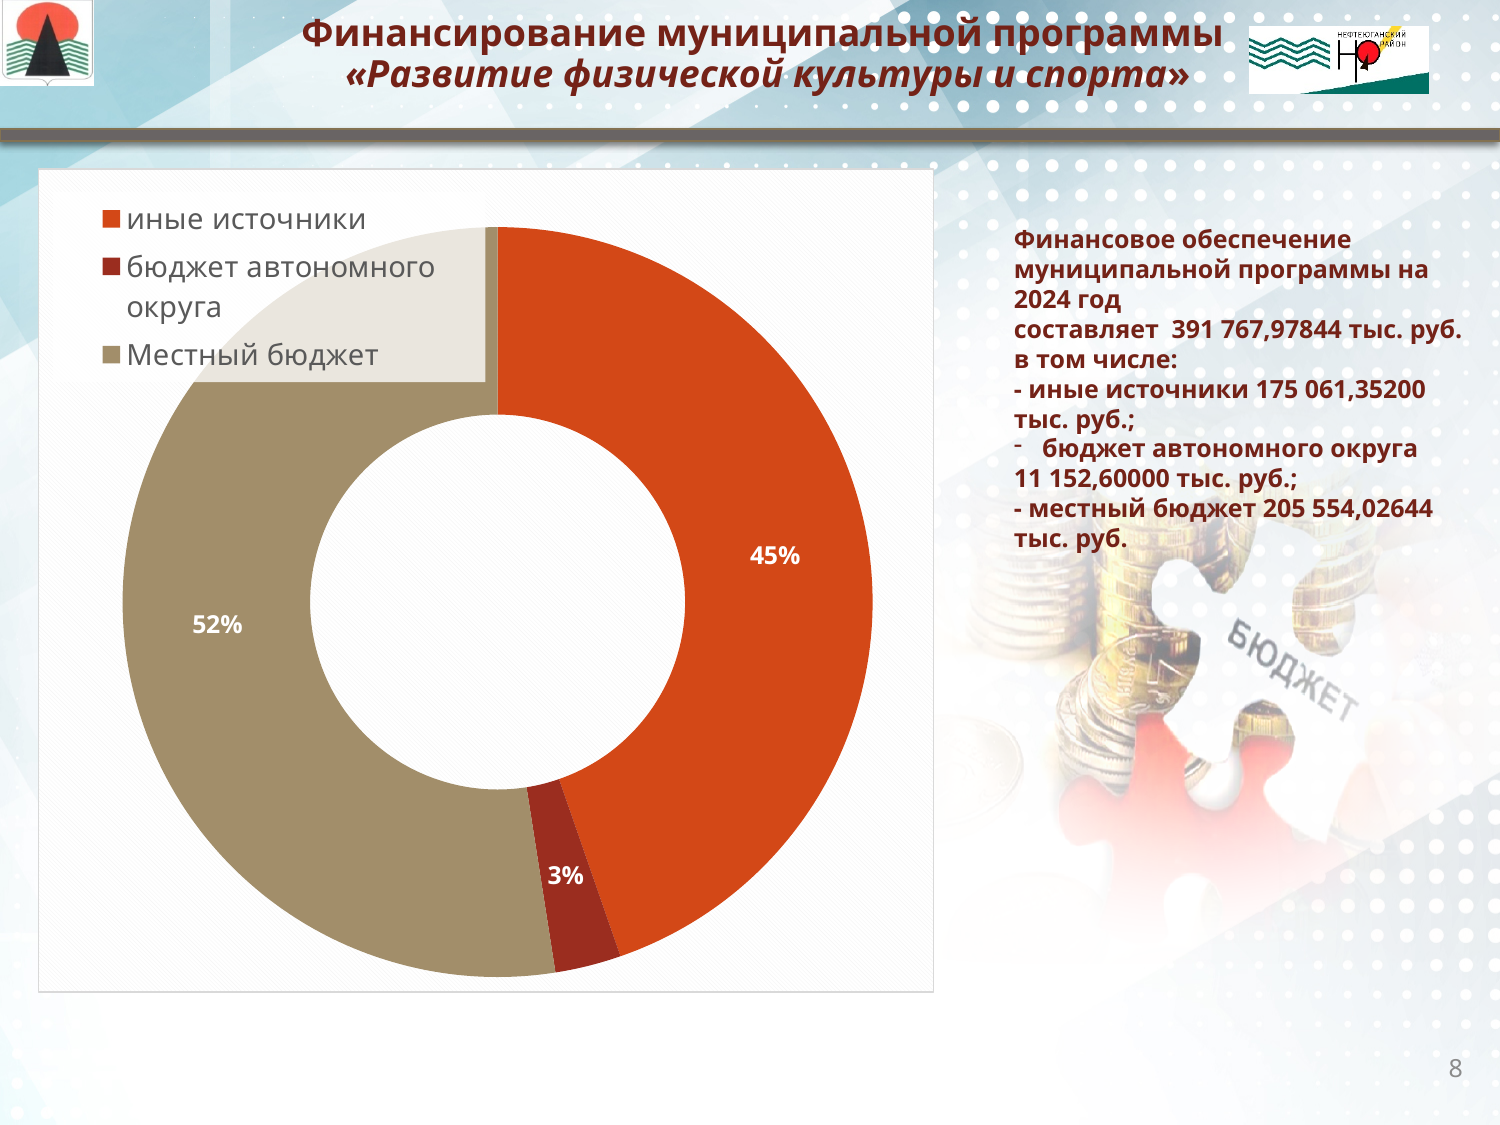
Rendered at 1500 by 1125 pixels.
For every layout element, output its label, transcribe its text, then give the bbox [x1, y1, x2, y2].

text_box Финансовое обеспечение муниципальной программы на 2024 год составляет 391 767,97844 тыс. руб. в том числе: - иные источники 175 061,35200 тыс. руб.; бюджет автономного округа 11 152,60000 тыс. руб.; - местный бюджет 205 554,02644 тыс. руб. [999, 216, 1485, 374]
picture [0, 0, 1500, 128]
text_box 8 [1140, 1044, 1478, 1105]
text_box Финансирование муниципальной программы «Развитие физической культуры и спорта» [103, 0, 1432, 103]
picture [0, 142, 1500, 1125]
text_box [0, 128, 1500, 142]
picture [1249, 26, 1429, 94]
chart [37, 167, 935, 994]
